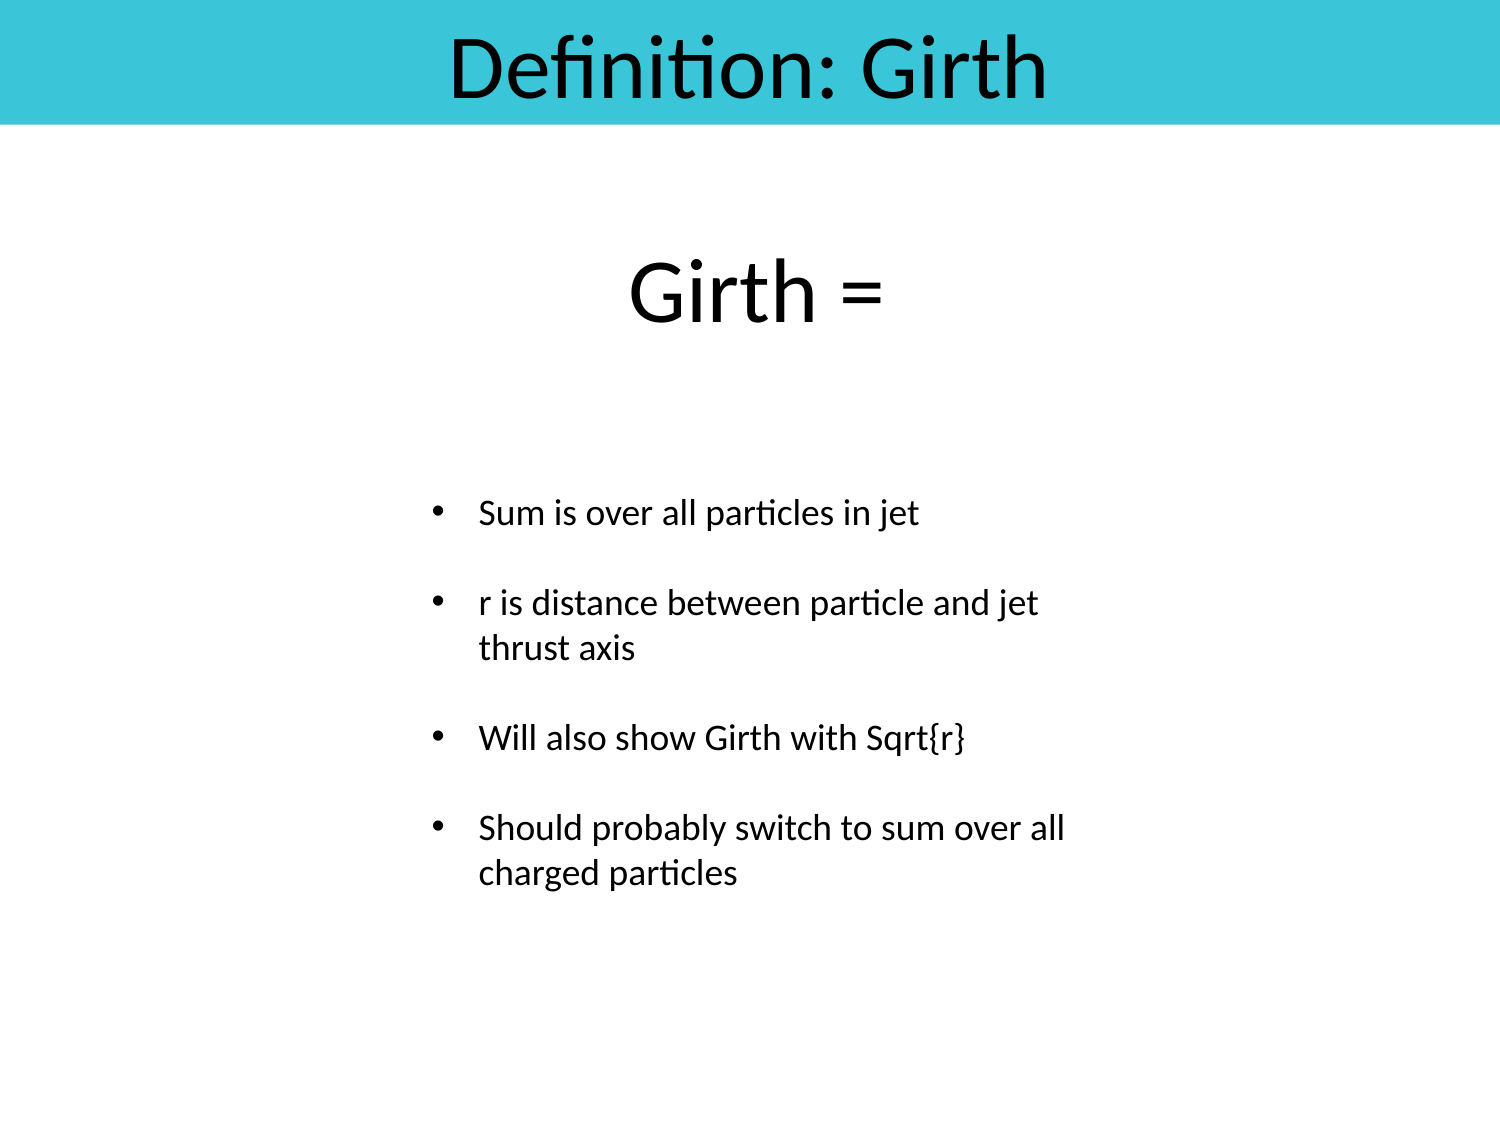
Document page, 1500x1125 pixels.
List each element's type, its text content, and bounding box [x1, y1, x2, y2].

text_box Sum is over all particles in jet r is distance between particle and jet thrust axis Will also show Girth with Sqrt{r} Should probably switch to sum over all charged particles [416, 480, 1099, 901]
text_box Definition: Girth [0, 0, 1500, 125]
